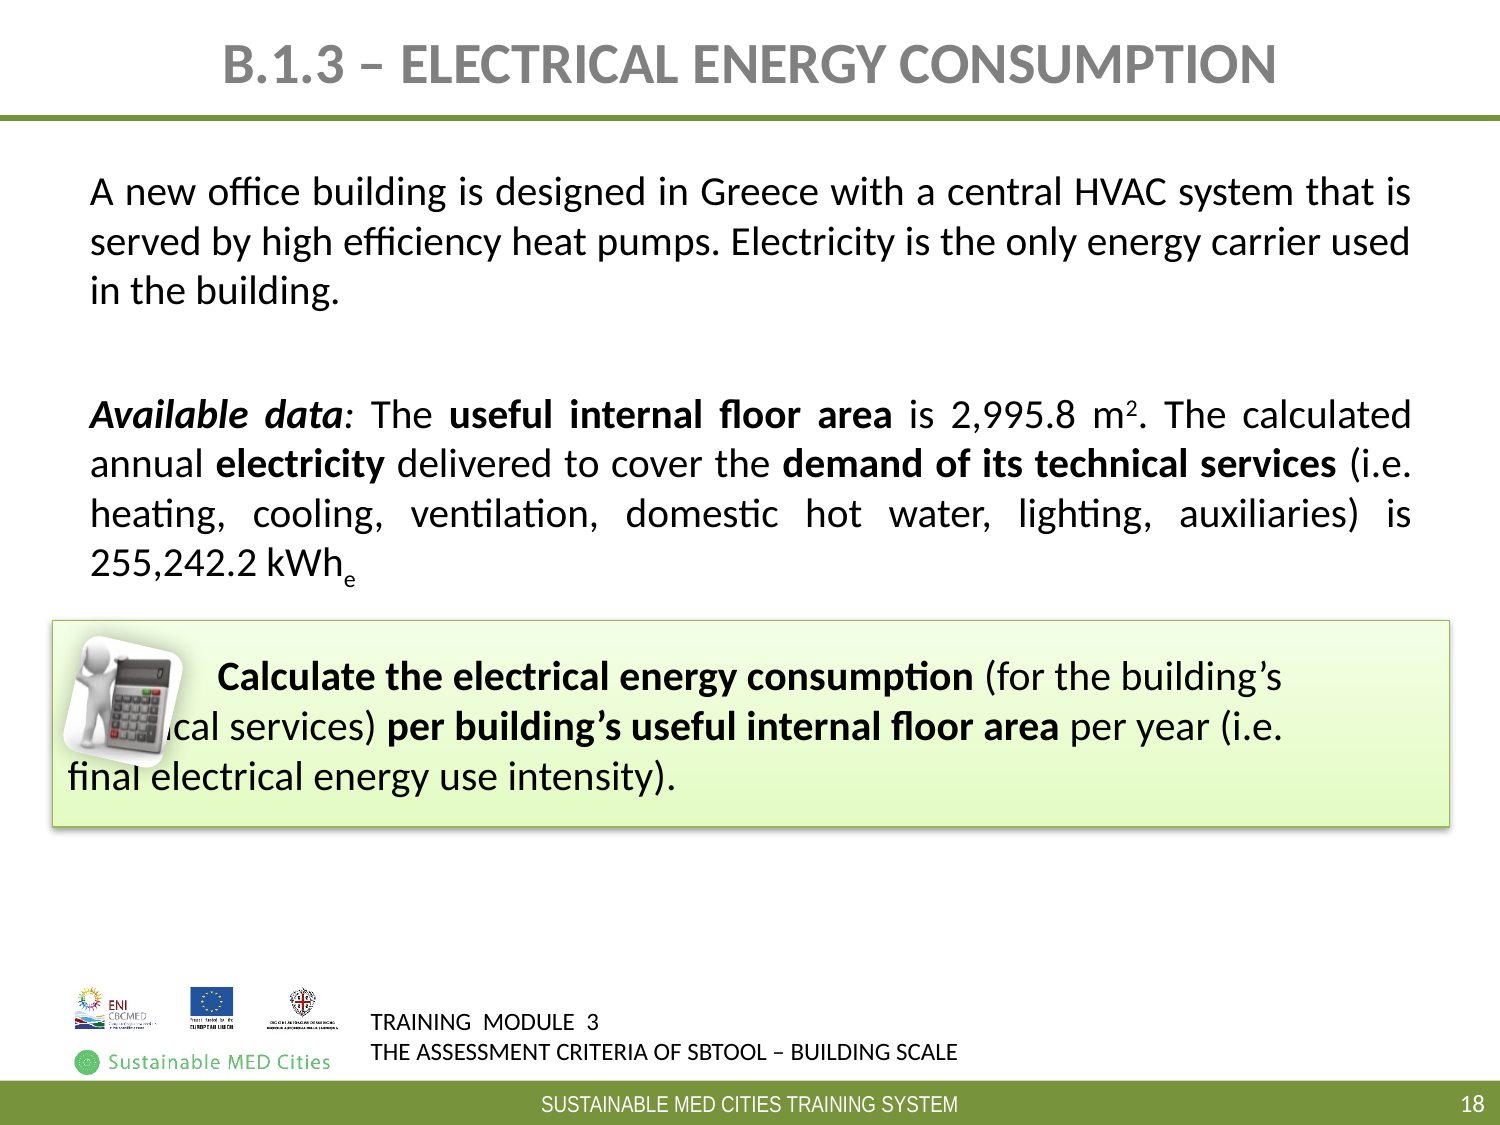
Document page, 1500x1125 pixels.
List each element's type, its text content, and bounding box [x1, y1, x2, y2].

picture [62, 978, 356, 1080]
title B.1.3 – ELECTRICAL ENERGY CONSUMPTION [0, 0, 1500, 121]
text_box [52, 620, 1450, 828]
slide_number 18 [1149, 1079, 1500, 1125]
list A new office building is designed in Greece with a central HVAC system that is served by high efficiency heat pumps. Electricity is the only energy carrier used in the building. Available data: The useful internal floor area is 2,995.8 m2. The calculated annual electricity delivered to cover the demand of its technical services (i.e. heating, cooling, ventilation, domestic hot water, lighting, auxiliaries) is 255,242.2 kWhe [75, 157, 1428, 602]
